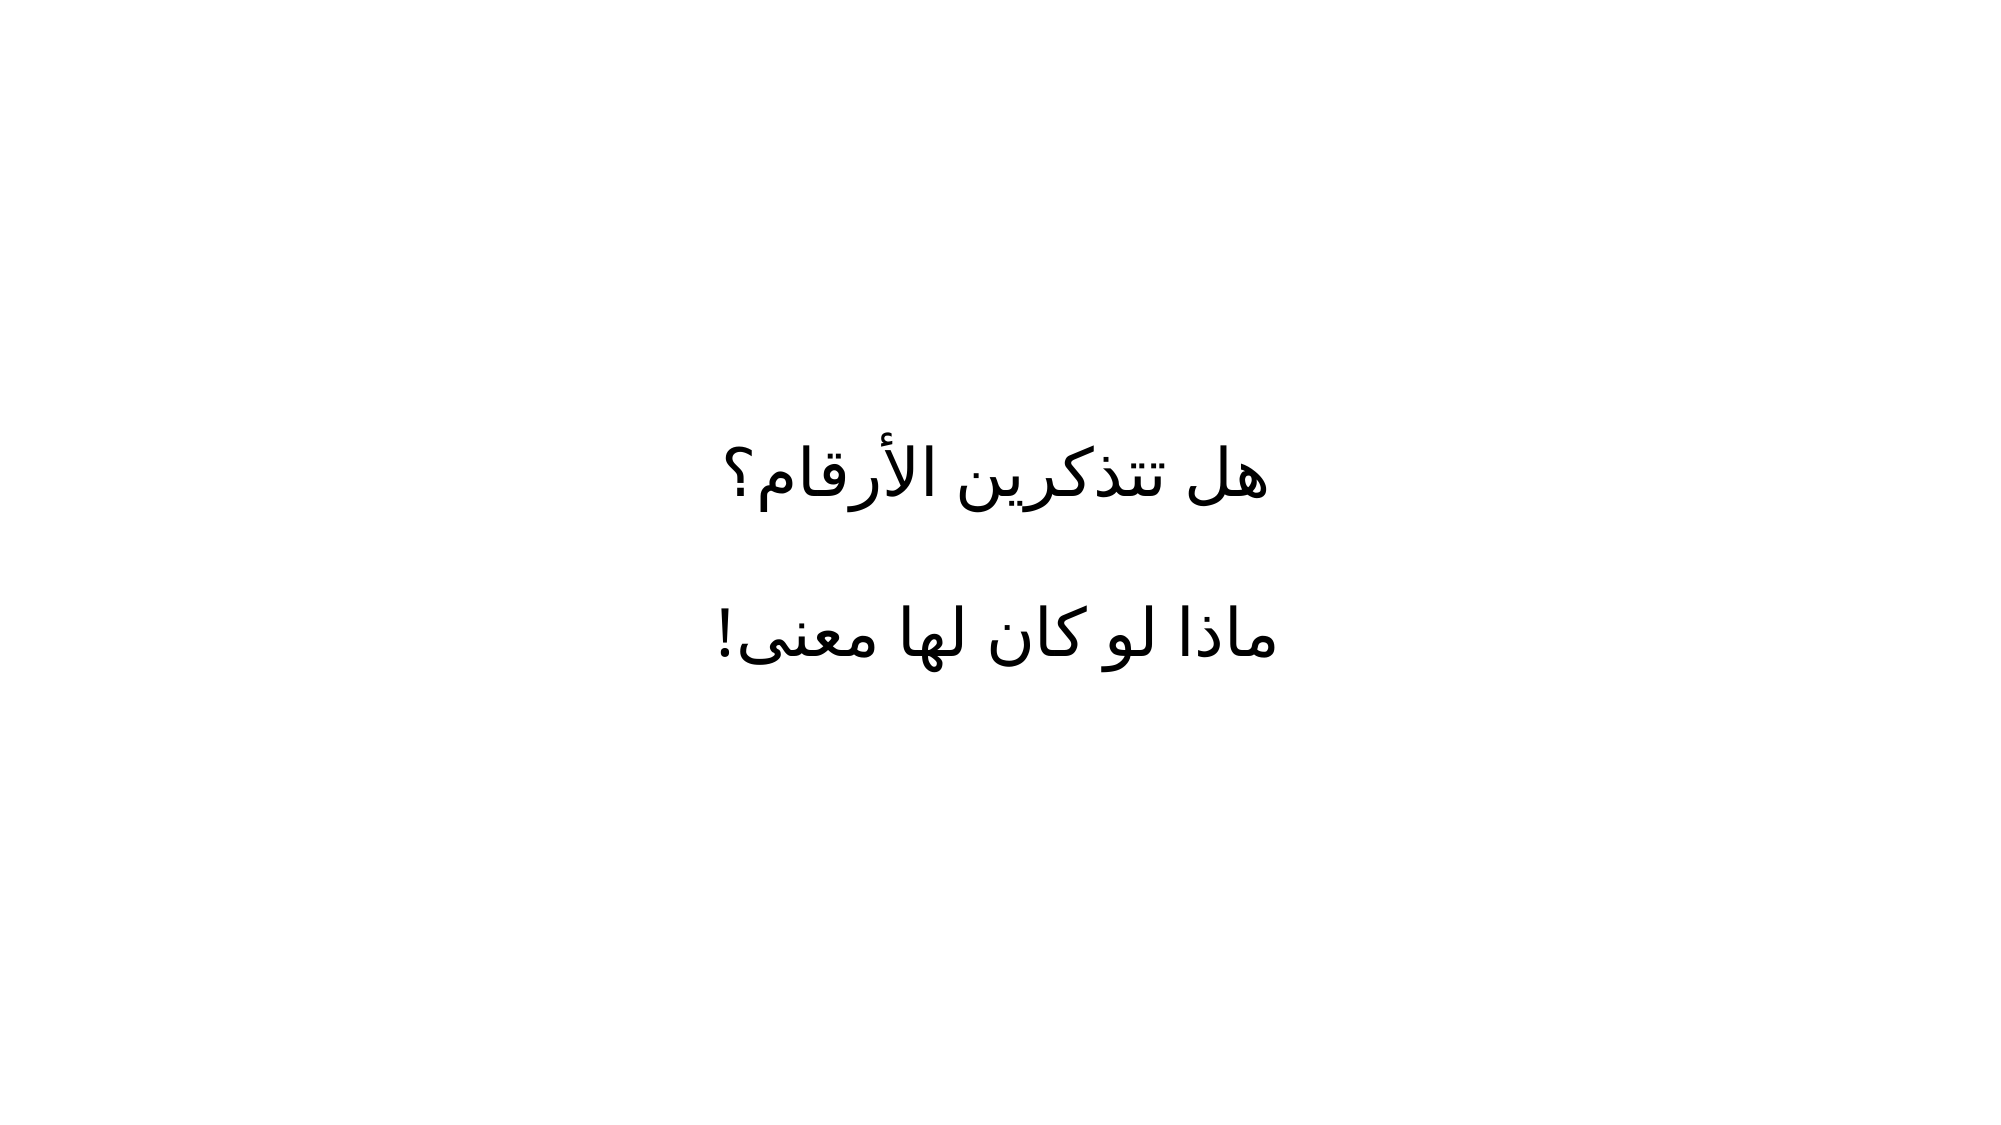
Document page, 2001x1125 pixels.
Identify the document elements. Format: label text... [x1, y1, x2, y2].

subtitle هل تتذكرين الأرقام؟ ماذا لو كان لها معنى! [117, 422, 1875, 1076]
